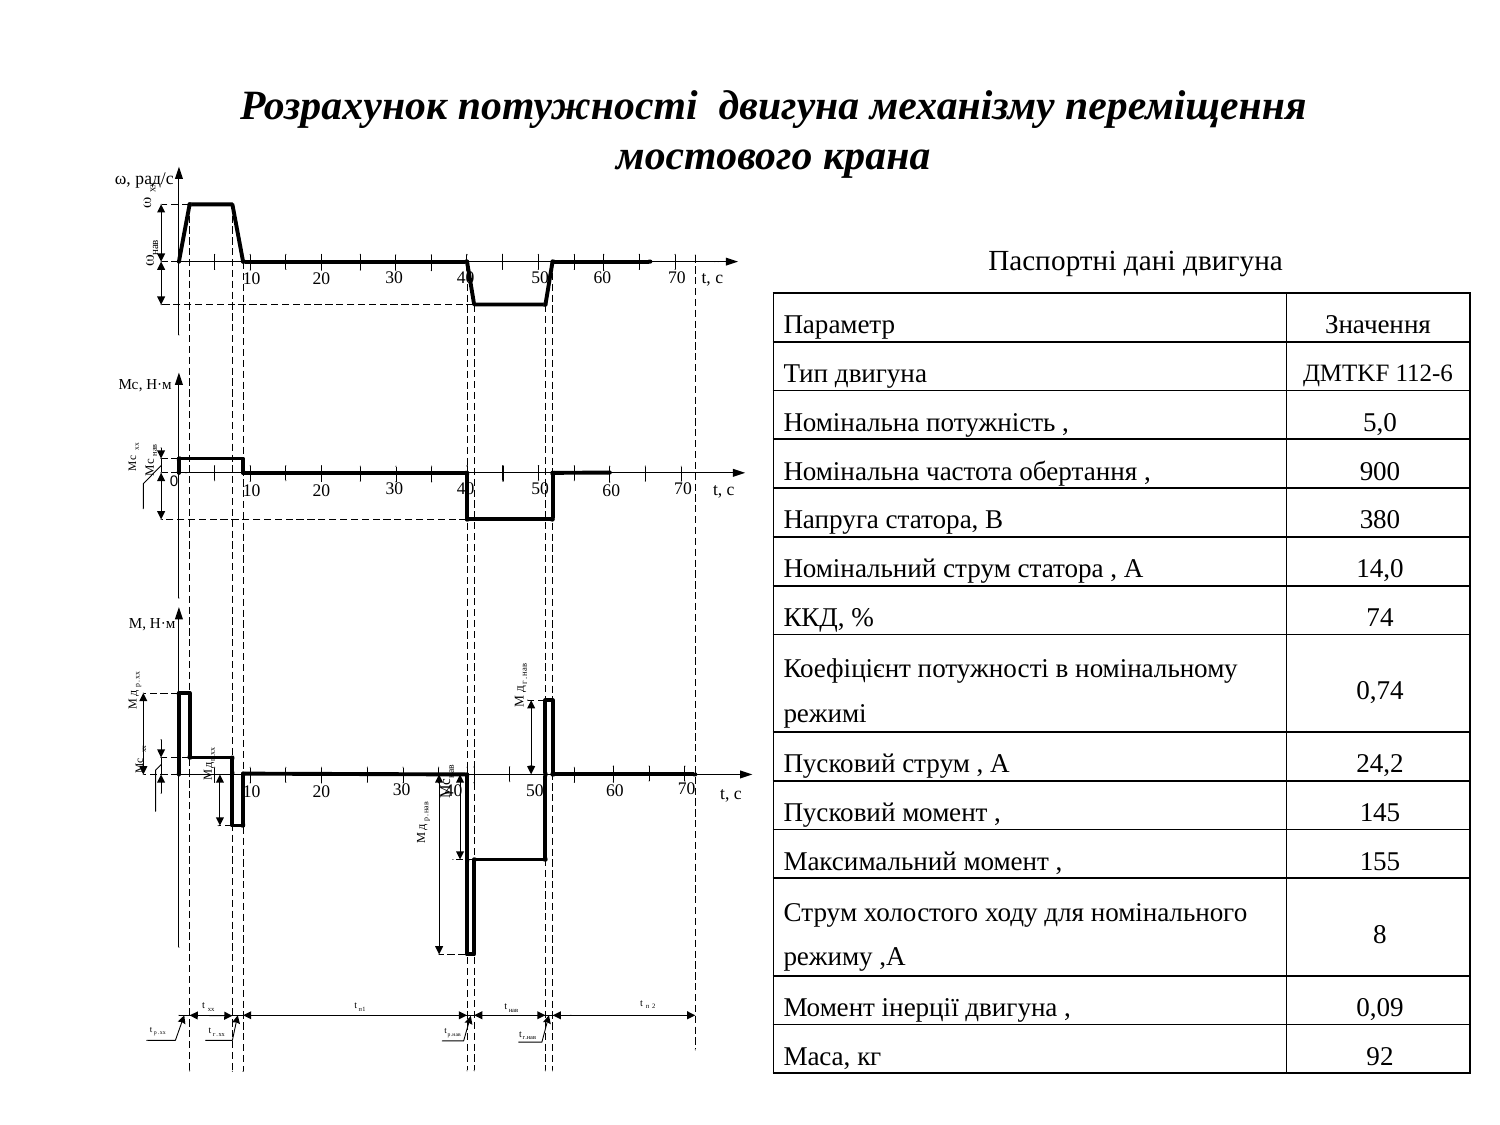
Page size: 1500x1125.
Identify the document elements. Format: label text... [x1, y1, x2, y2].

text_box Паспортні дані двигуна [973, 234, 1299, 284]
table_cell 92 [1287, 1025, 1469, 1072]
table_header Значення [1287, 294, 1469, 341]
table_cell 145 [1287, 782, 1469, 829]
table_cell 900 [1287, 440, 1469, 487]
table_cell Номінальна потужність , [774, 391, 1286, 438]
table_cell 8 [1287, 879, 1469, 975]
table_cell 14,0 [1287, 538, 1469, 585]
table_cell 5,0 [1287, 391, 1469, 438]
table_cell Коефіцієнт потужності в номінальному режимі [774, 635, 1286, 731]
table_cell Пусковий струм , А [774, 733, 1286, 780]
table_cell Номінальна частота обертання , [774, 440, 1286, 487]
table_cell 24,2 [1287, 733, 1469, 780]
table_cell Пусковий момент , [774, 782, 1286, 829]
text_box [105, 152, 767, 1074]
table_cell Струм холостого ходу для номінального режиму ,А [774, 879, 1286, 975]
table_cell 0,74 [1287, 635, 1469, 731]
text_box Розрахунок потужності двигуна механізму переміщення мостового крана [140, 70, 1407, 186]
table_cell 155 [1287, 830, 1469, 877]
table_cell 0,09 [1287, 977, 1469, 1024]
table_cell ДМТKF 112-6 [1287, 343, 1469, 390]
table_cell Момент інерції двигуна , [774, 977, 1286, 1024]
table_cell Максимальний момент , [774, 830, 1286, 877]
table_cell Маса, кг [774, 1025, 1286, 1072]
table_cell 380 [1287, 489, 1469, 536]
table_cell ККД, % [774, 587, 1286, 634]
table_cell Тип двигуна [774, 343, 1286, 390]
table_cell Номінальний струм статора , А [774, 538, 1286, 585]
table_cell 74 [1287, 587, 1469, 634]
table_header Параметр [774, 294, 1286, 341]
table_cell Напруга статора, В [774, 489, 1286, 536]
